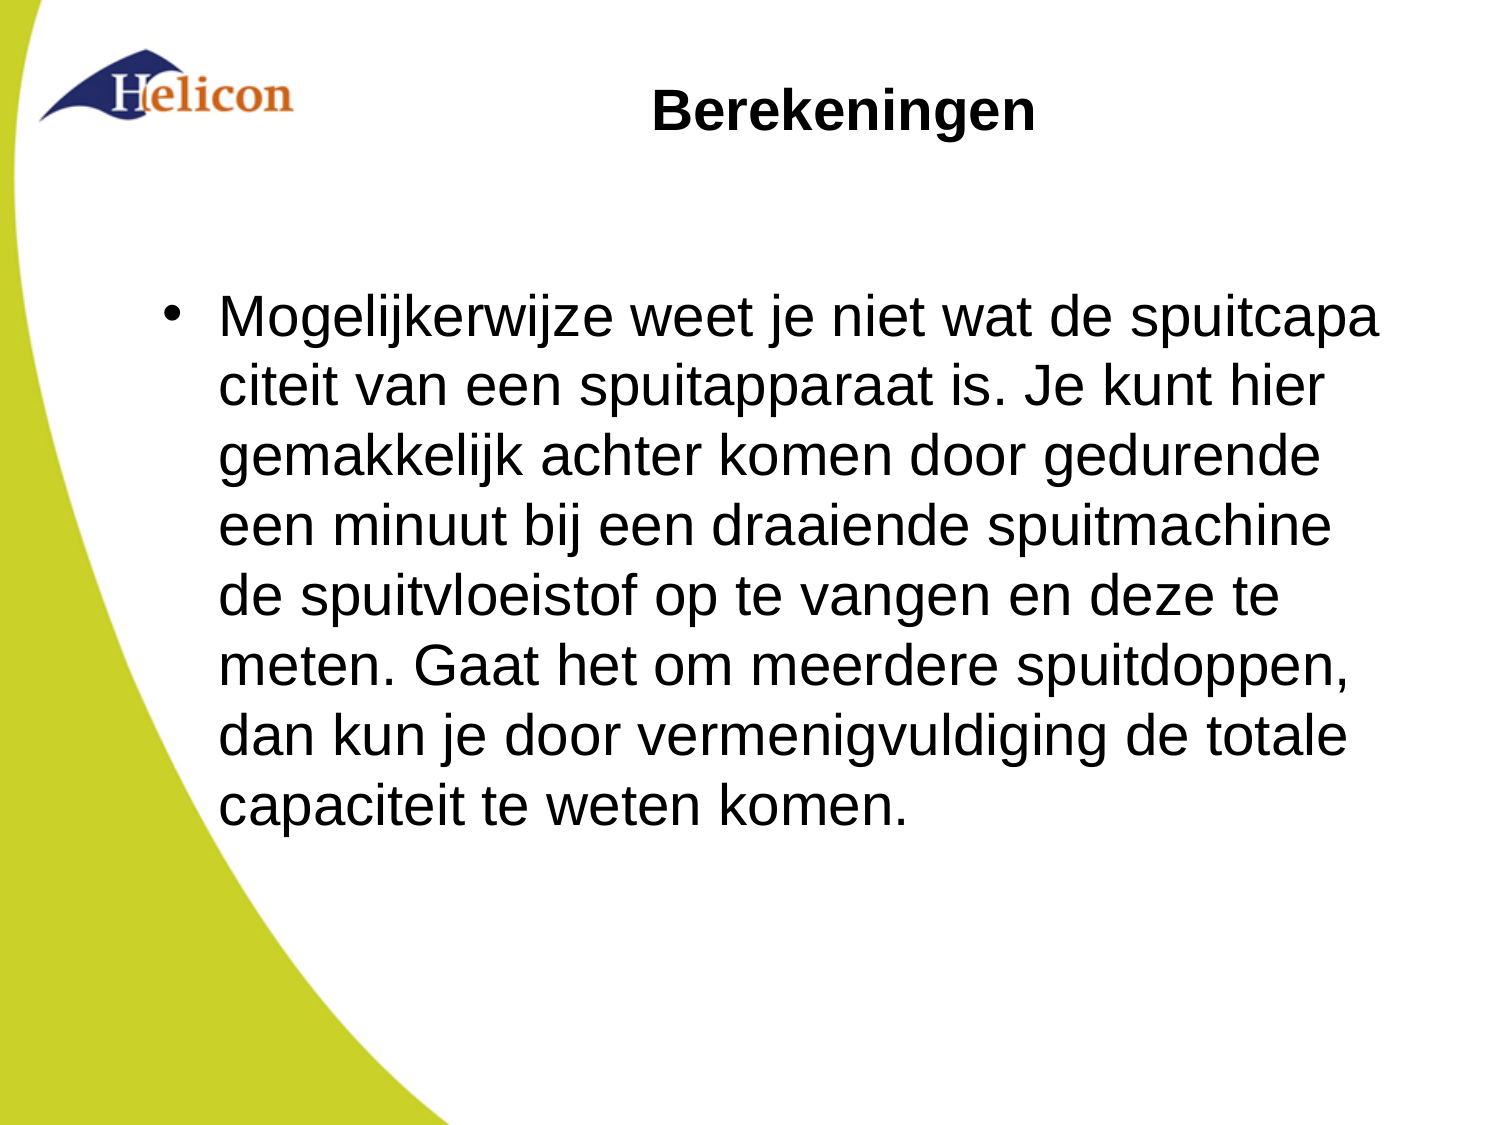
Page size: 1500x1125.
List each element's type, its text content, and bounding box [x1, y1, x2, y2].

picture [0, 0, 1500, 1125]
title Berekeningen [206, 54, 1482, 160]
list Mogelijkerwijze weet je niet wat de spuitcapa­citeit van een spuitappa­raat is. Je kunt hier gemakkelijk achter komen door gedurende een minuut bij een draaiende spuitma­chine de spuit­vloeistof op te vangen en deze te meten. Gaat het om meerdere spuitdoppen, dan kun je door verme­nigvul­diging de totale capaciteit te weten komen. [147, 270, 1423, 946]
